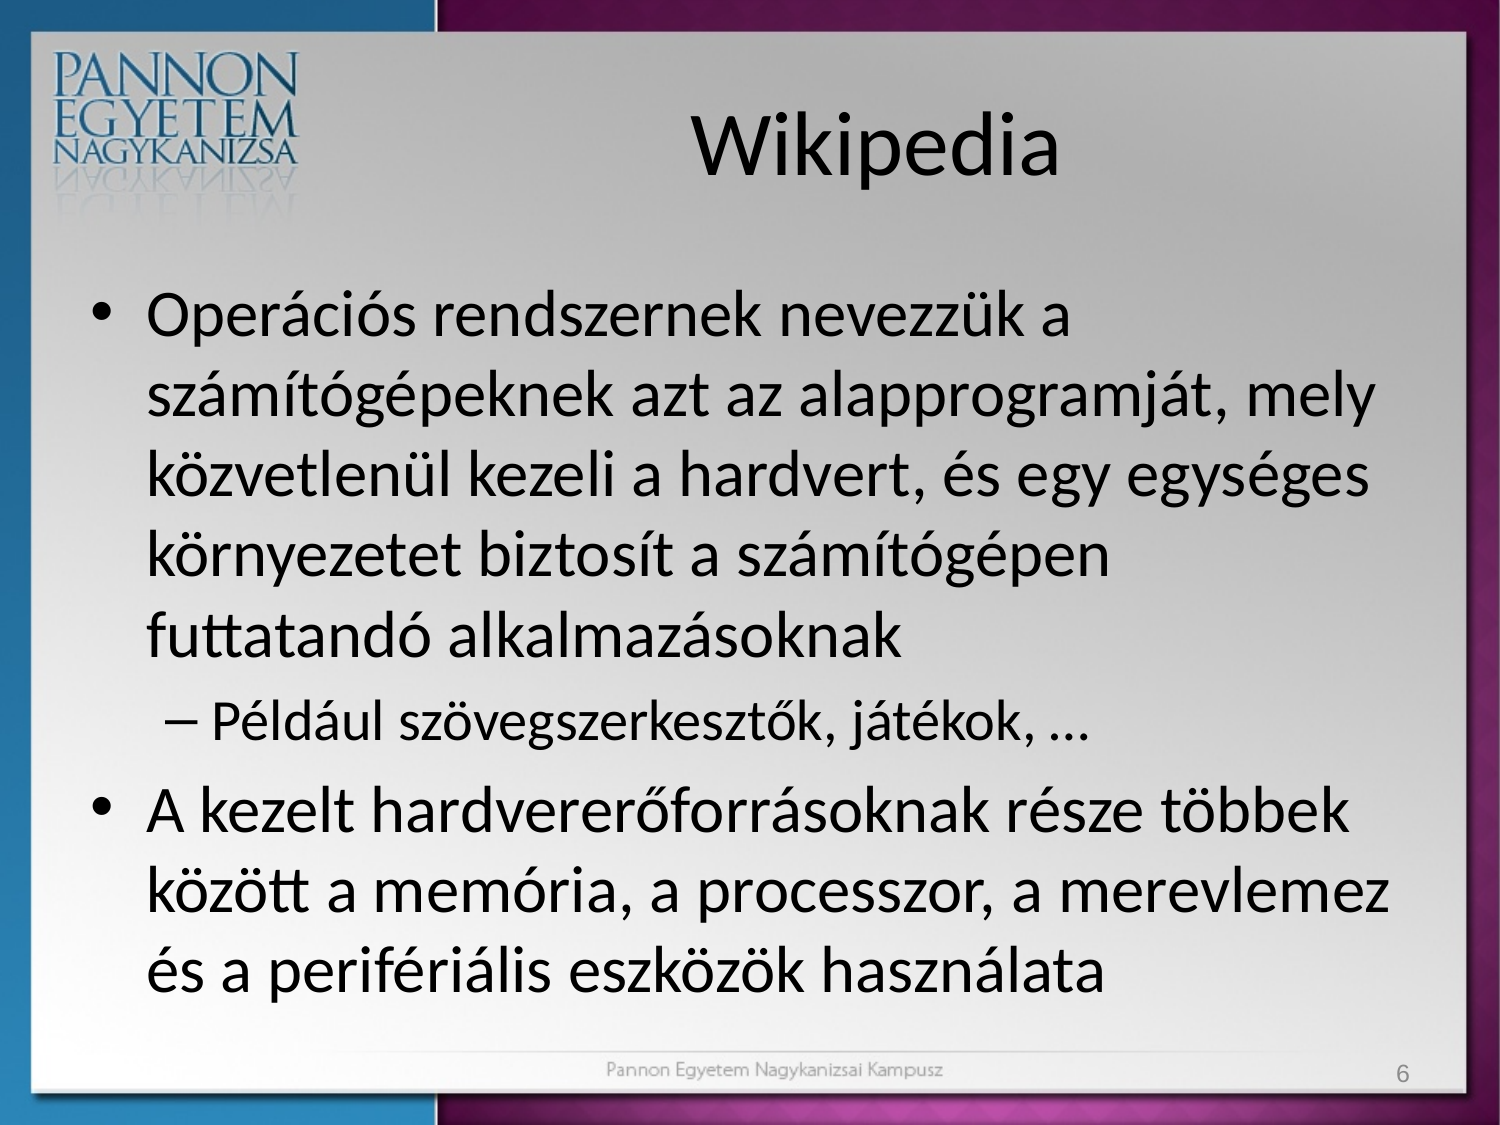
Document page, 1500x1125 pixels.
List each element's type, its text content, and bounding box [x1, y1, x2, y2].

title Wikipedia [328, 45, 1425, 233]
slide_number 6 [1074, 1042, 1425, 1103]
list Operációs rendszernek nevezzük a számítógépeknek azt az alapprogramját, mely közvetlenül kezeli a hardvert, és egy egységes környezetet biztosít a számítógépen futtatandó alkalmazásoknak Például szövegszerkesztők, játékok, … A kezelt hardvererőforrásoknak része többek között a memória, a processzor, a merevlemez és a perifériális eszközök használata [75, 262, 1425, 1038]
picture [0, 0, 1500, 1125]
